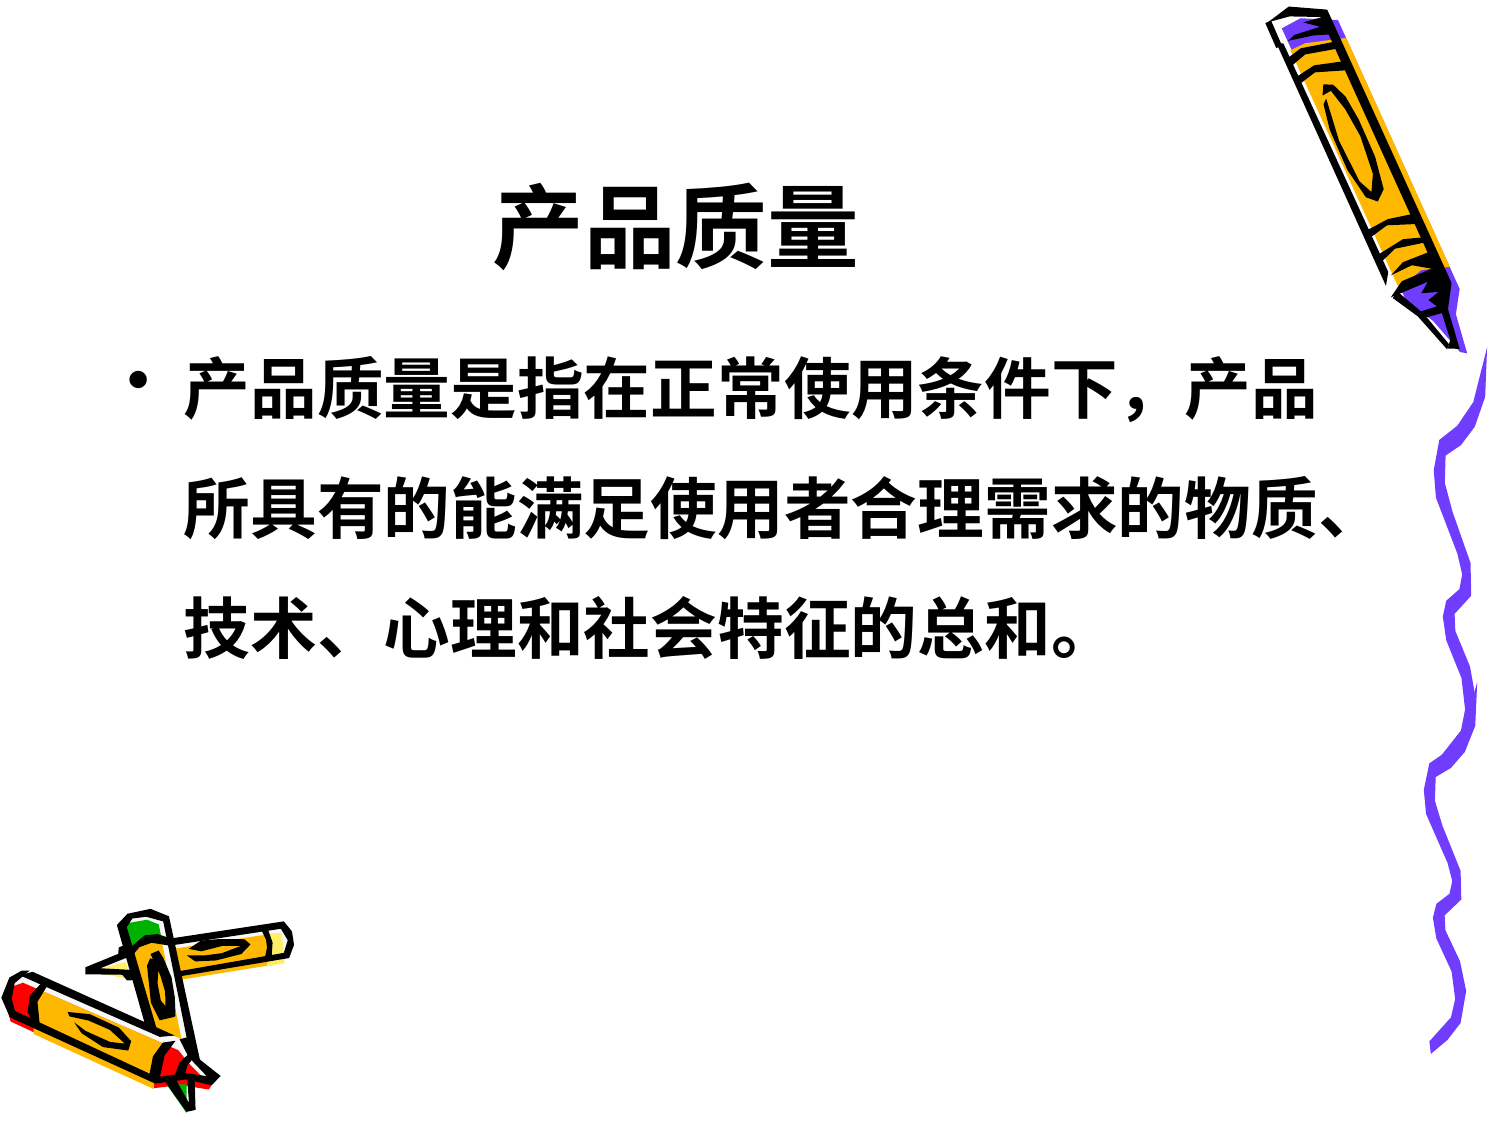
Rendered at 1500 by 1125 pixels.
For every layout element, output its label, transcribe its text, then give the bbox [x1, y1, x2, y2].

list 产品质量是指在正常使用条件下，产品所具有的能满足使用者合理需求的物质、技术、心理和社会特征的总和。 [112, 299, 1376, 901]
title 产品质量 [112, 24, 1240, 288]
